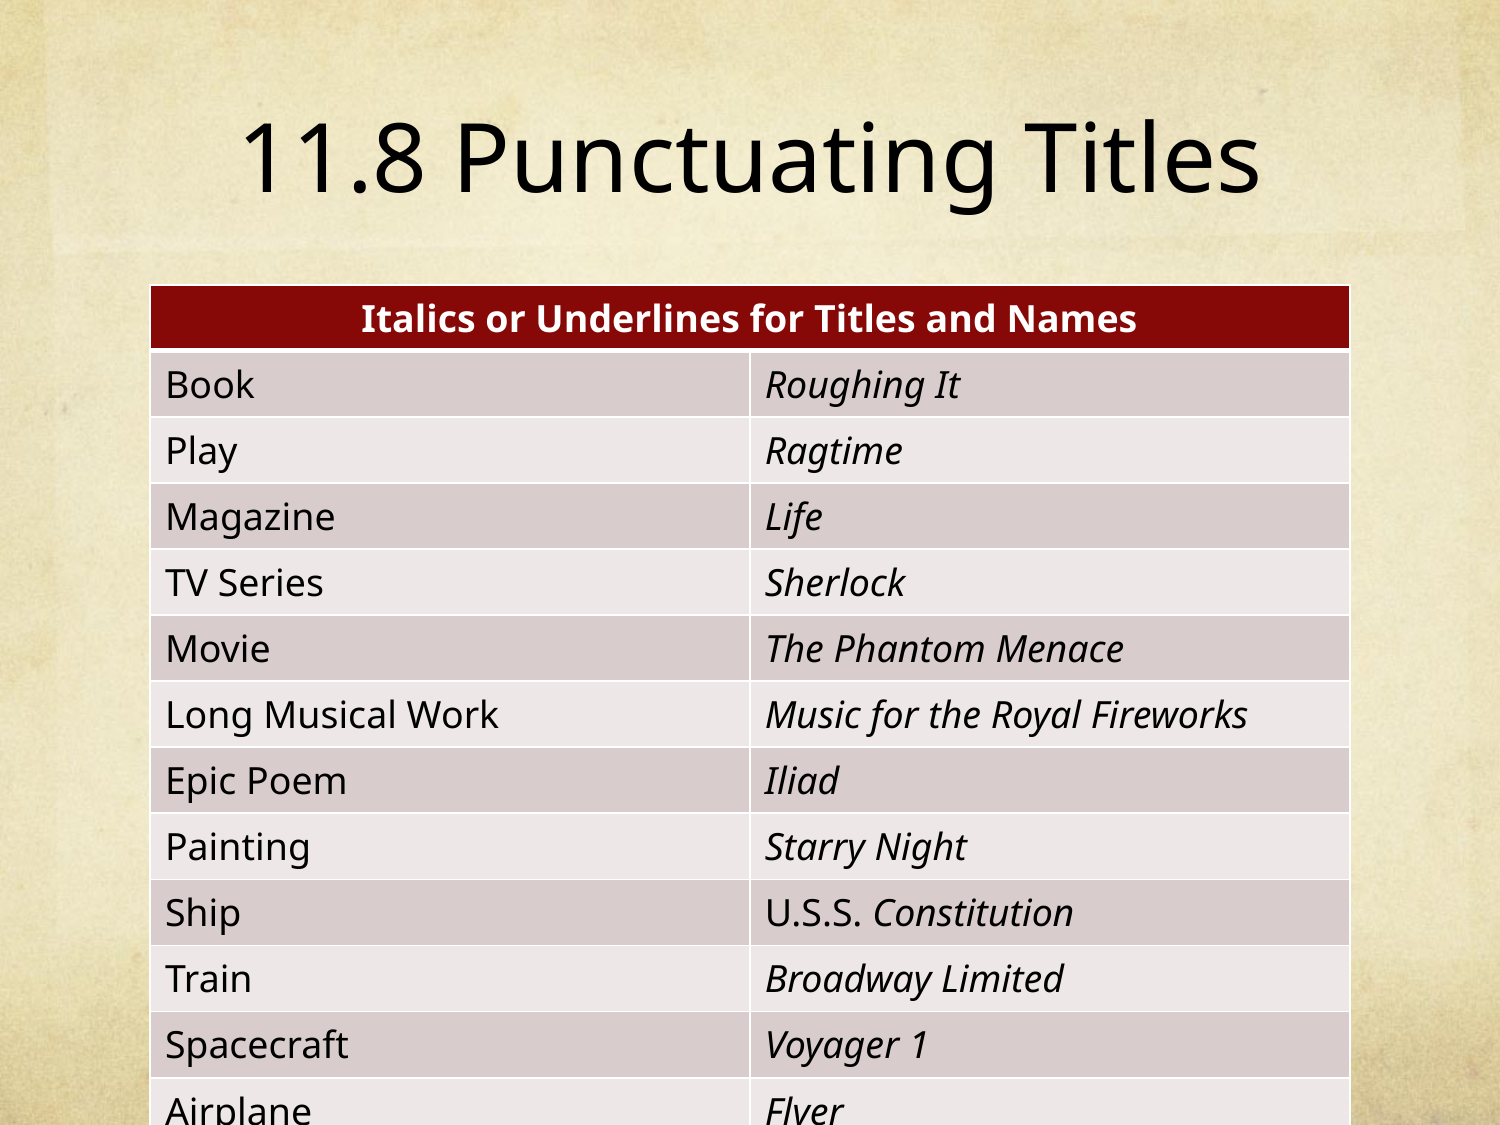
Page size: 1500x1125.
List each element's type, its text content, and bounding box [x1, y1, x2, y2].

table_cell Epic Poem [151, 748, 749, 812]
table_cell Book [151, 353, 749, 416]
title 11.8 Punctuating Titles [150, 82, 1350, 225]
table_cell Spacecraft [151, 1012, 749, 1077]
table_cell Painting [151, 814, 749, 879]
table_cell Flyer [751, 1079, 1349, 1125]
table_cell Magazine [151, 484, 749, 548]
table_cell Iliad [751, 748, 1349, 812]
table_cell Movie [151, 616, 749, 680]
table_cell Broadway Limited [751, 946, 1349, 1011]
picture [0, 0, 1500, 1125]
table_cell Life [751, 484, 1349, 548]
table_cell Voyager 1 [751, 1012, 1349, 1077]
table_cell Long Musical Work [151, 682, 749, 746]
table_cell Play [151, 418, 749, 482]
table_cell Roughing It [751, 353, 1349, 416]
table_cell TV Series [151, 550, 749, 614]
table_cell Train [151, 946, 749, 1011]
table_cell Sherlock [751, 550, 1349, 614]
table_cell U.S.S. Constitution [751, 880, 1349, 945]
table_cell Ship [151, 880, 749, 945]
table_cell Music for the Royal Fireworks [751, 682, 1349, 746]
table_cell Airplane [151, 1079, 749, 1125]
table_cell The Phantom Menace [751, 616, 1349, 680]
table_cell Ragtime [751, 418, 1349, 482]
table_header Italics or Underlines for Titles and Names [151, 286, 1349, 348]
table_cell Starry Night [751, 814, 1349, 879]
